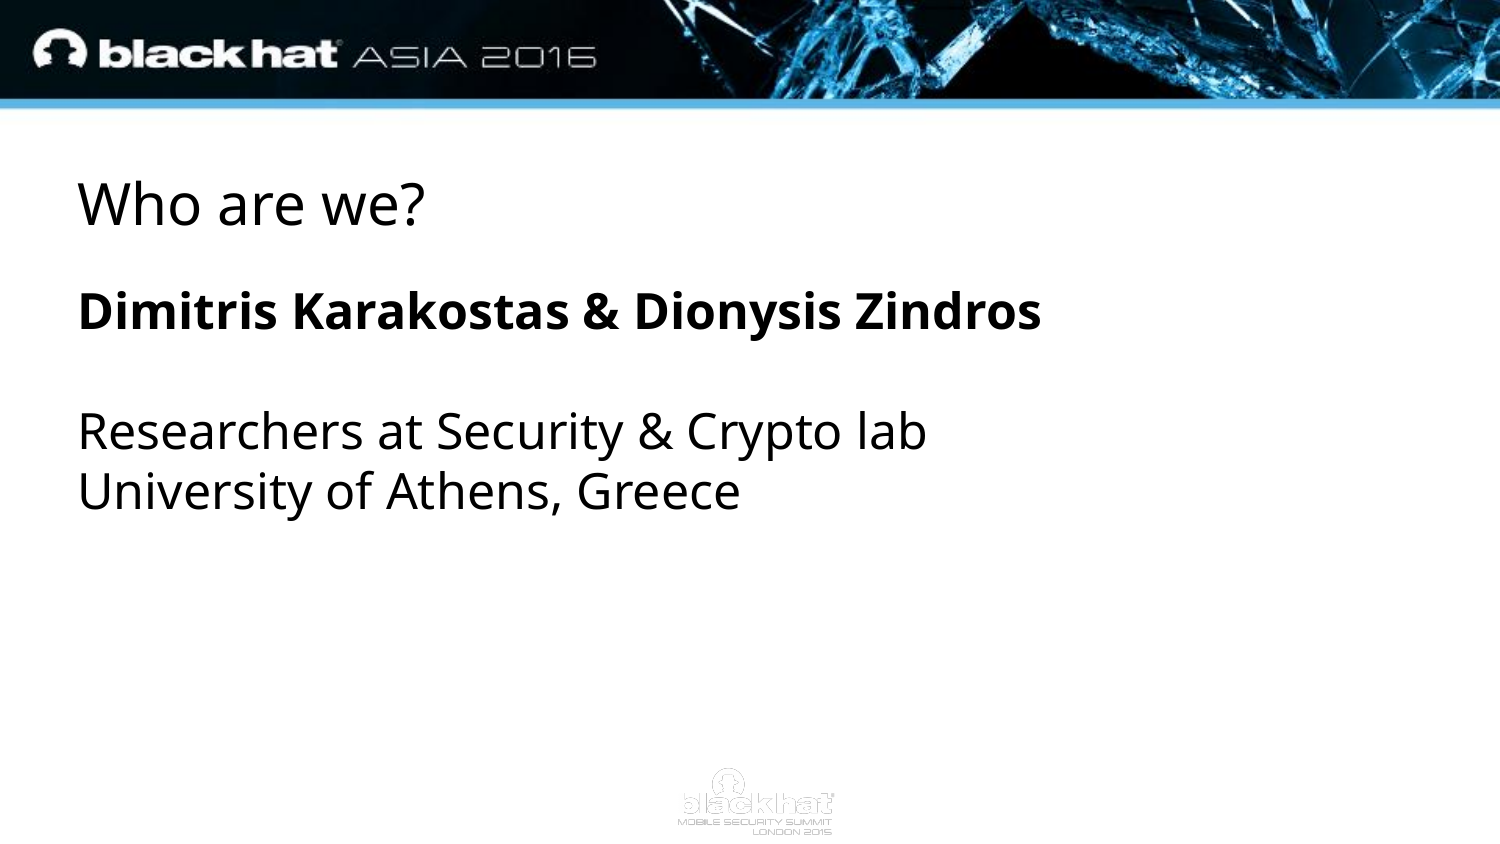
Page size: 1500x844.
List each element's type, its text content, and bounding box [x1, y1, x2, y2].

text_box Dimitris Karakostas & Dionysis Zindros Researchers at Security & Crypto lab University of Athens, Greece [62, 271, 1450, 527]
text_box Who are we? [62, 159, 1438, 245]
picture [0, 0, 1500, 844]
